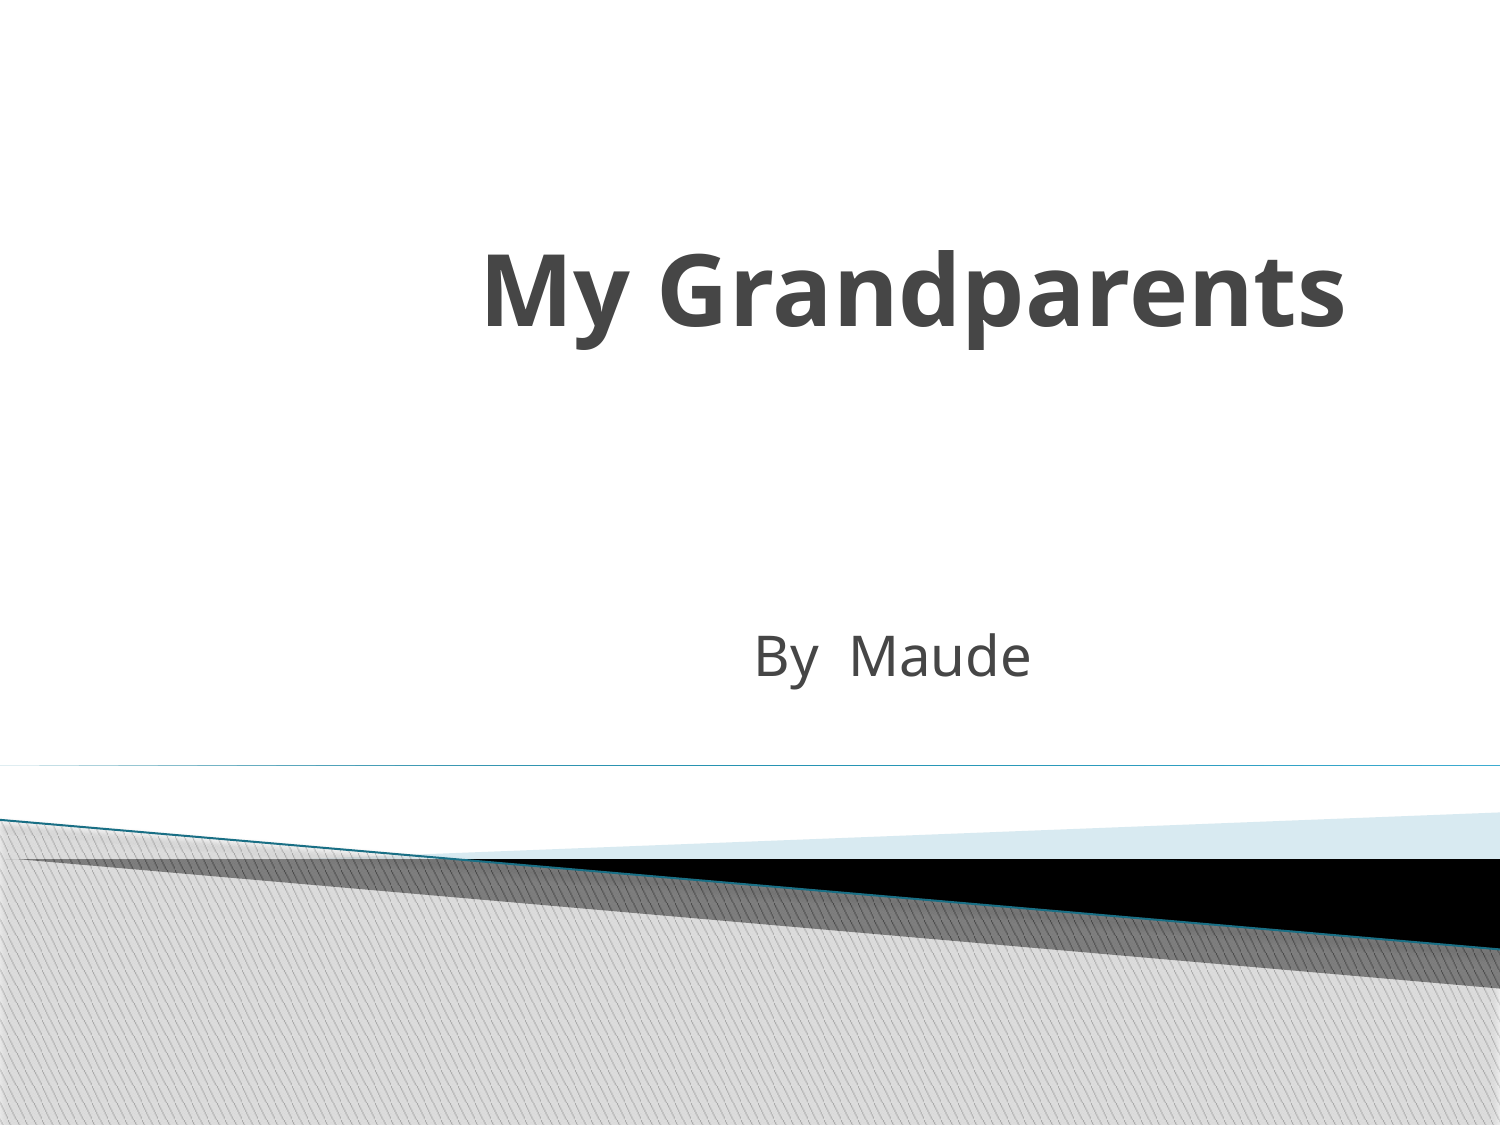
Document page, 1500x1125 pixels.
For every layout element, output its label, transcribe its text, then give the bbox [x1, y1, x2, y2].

title My Grandparents [87, 112, 1363, 354]
subtitle By Maude [350, 612, 1050, 788]
picture [5, 859, 1500, 989]
